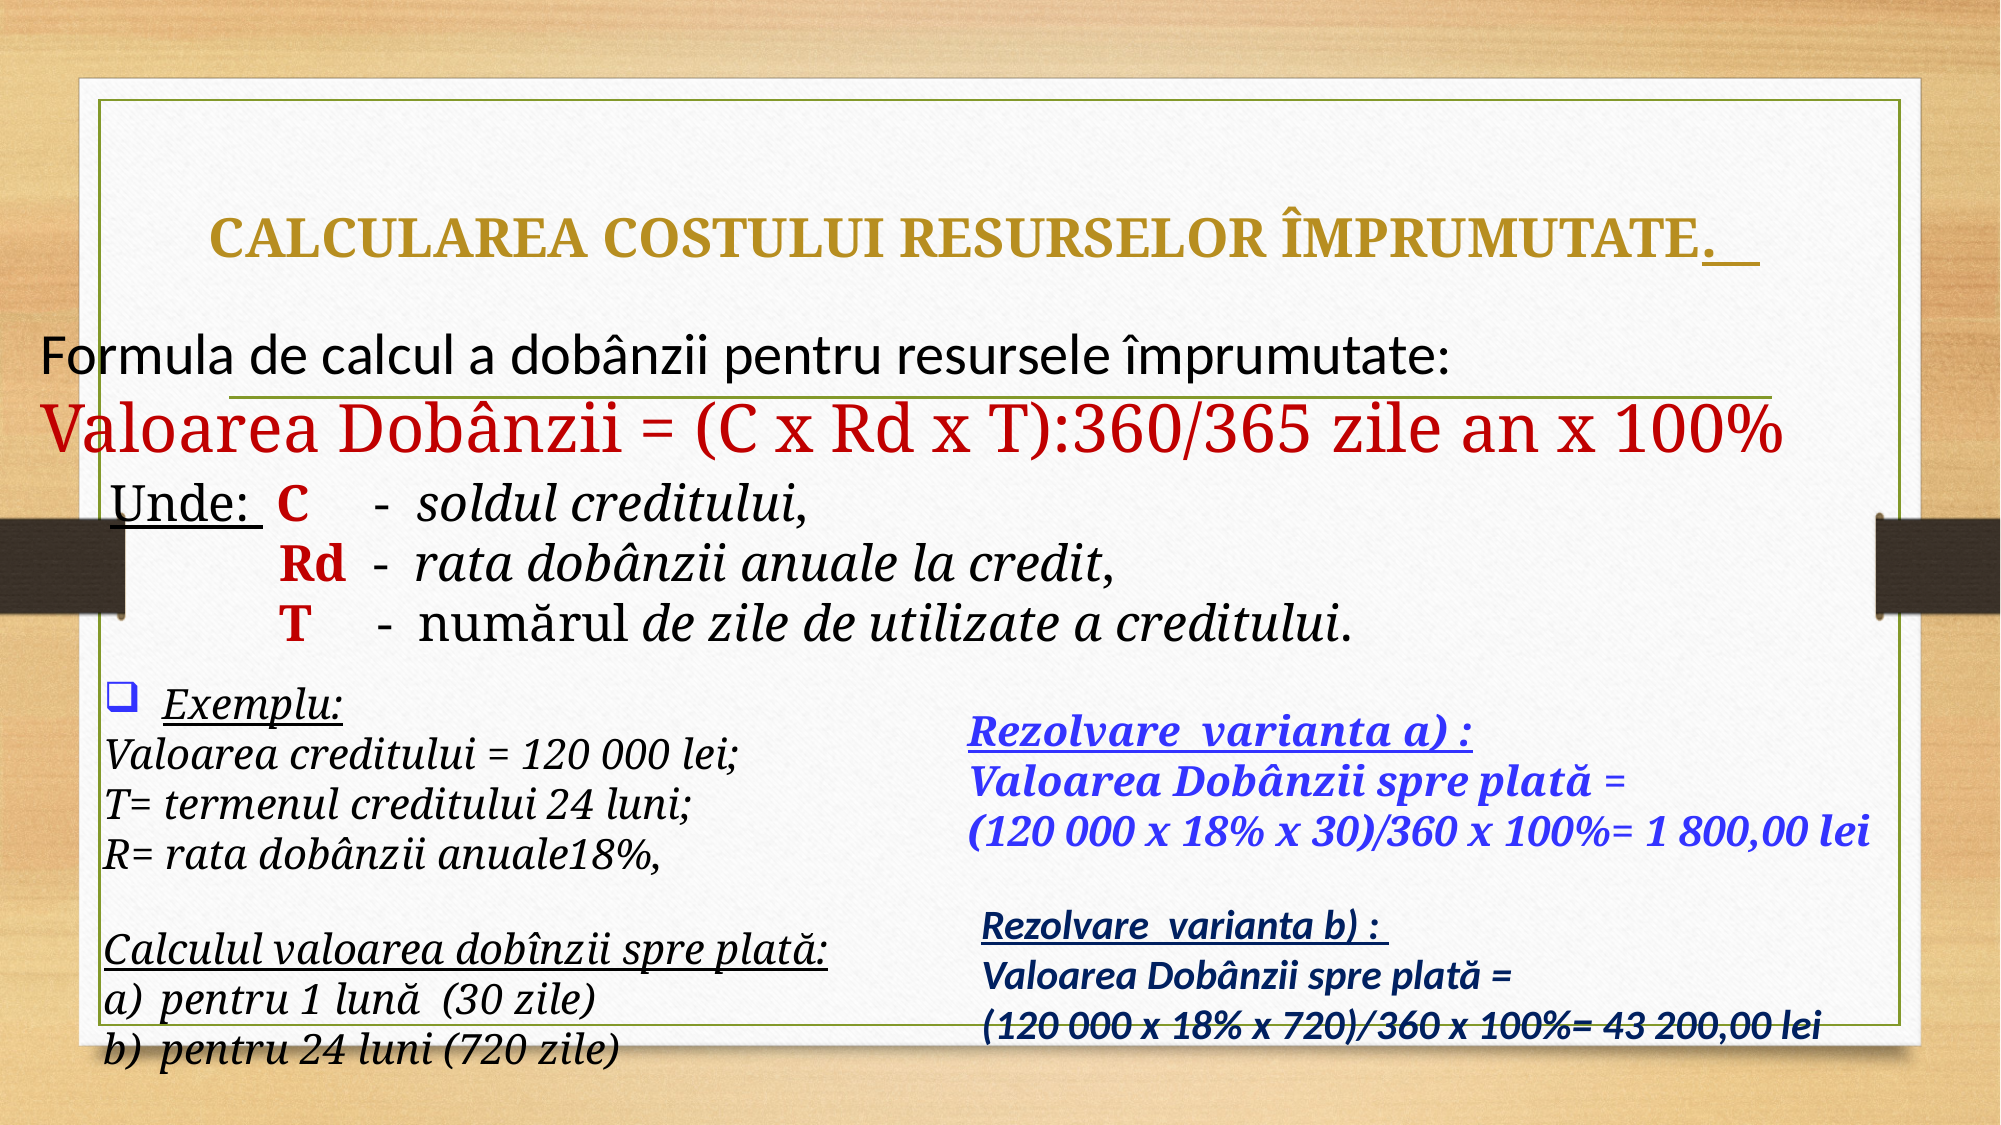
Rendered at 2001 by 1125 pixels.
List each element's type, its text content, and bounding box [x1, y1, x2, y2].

text_box Formula de calcul a dobânzii pentru resursele împrumutate: Valoarea Dobânzii = (C x Rd x T):360/365 zile an x 100% [26, 308, 1955, 519]
text_box Rezolvare varianta b) : Valoarea Dobânzii spre plată = (120 000 x 18% x 720)/360 x 100%= 43 200,00 lei [980, 964, 2000, 1048]
text_box CALCULAREA COSTULUI RESURSELOR ÎMPRUMUTATE. [149, 196, 1820, 277]
text_box Unde: C - soldul creditului, Rd - rata dobânzii anuale la credit, T - numărul de zile de utilizate a creditului. [95, 519, 1748, 659]
text_box Rezolvare varianta a) : Valoarea Dobânzii spre plată = (120 000 x 18% x 30)/360 x 100%= 1 800,00 lei [1870, 747, 2000, 855]
picture [0, 0, 2001, 1125]
text_box Exemplu: Valoarea creditului = 120 000 lei; T= termenul creditului 24 luni; R= rata dobânzii anuale18%, Calculul valoarea dobînzii spre plată: pentru 1 lună (30 zile) pentru 24 luni (720 zile) [89, 670, 1870, 1081]
